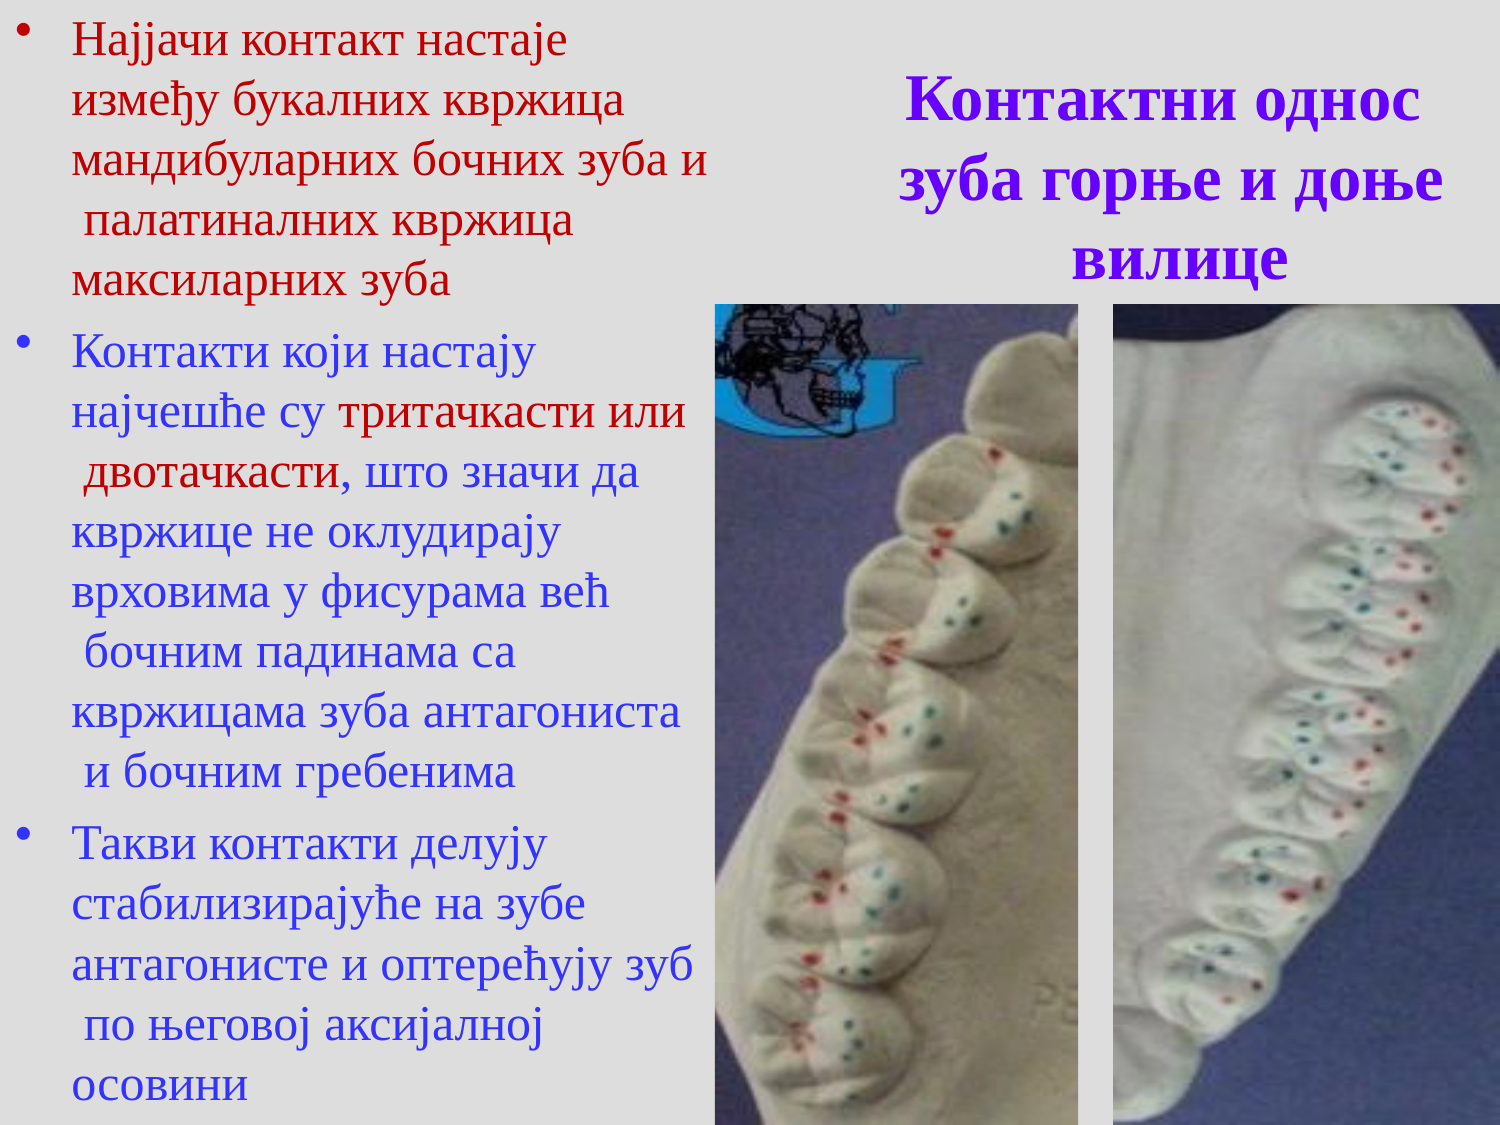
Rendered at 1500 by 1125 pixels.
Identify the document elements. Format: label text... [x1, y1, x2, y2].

text_box Најјачи контакт настаје између букалних квржица мандибуларних бочних зуба и палатиналних квржица максиларних зуба Контакти који настају најчешће су тритачкасти или двотачкасти, што значи да квржице не оклудирају врховима у фисурама већ бочним падинама са квржицама зуба антагониста и бочним гребенима Такви контакти делују стабилизирајуће на зубе антагонисте и оптерећују зуб по његовој аксијалној осовини [12, 3, 719, 1110]
title Контактни однос зуба горње и доње вилице [895, 51, 1448, 294]
text_box [1113, 304, 1500, 1125]
text_box [714, 304, 1079, 1125]
